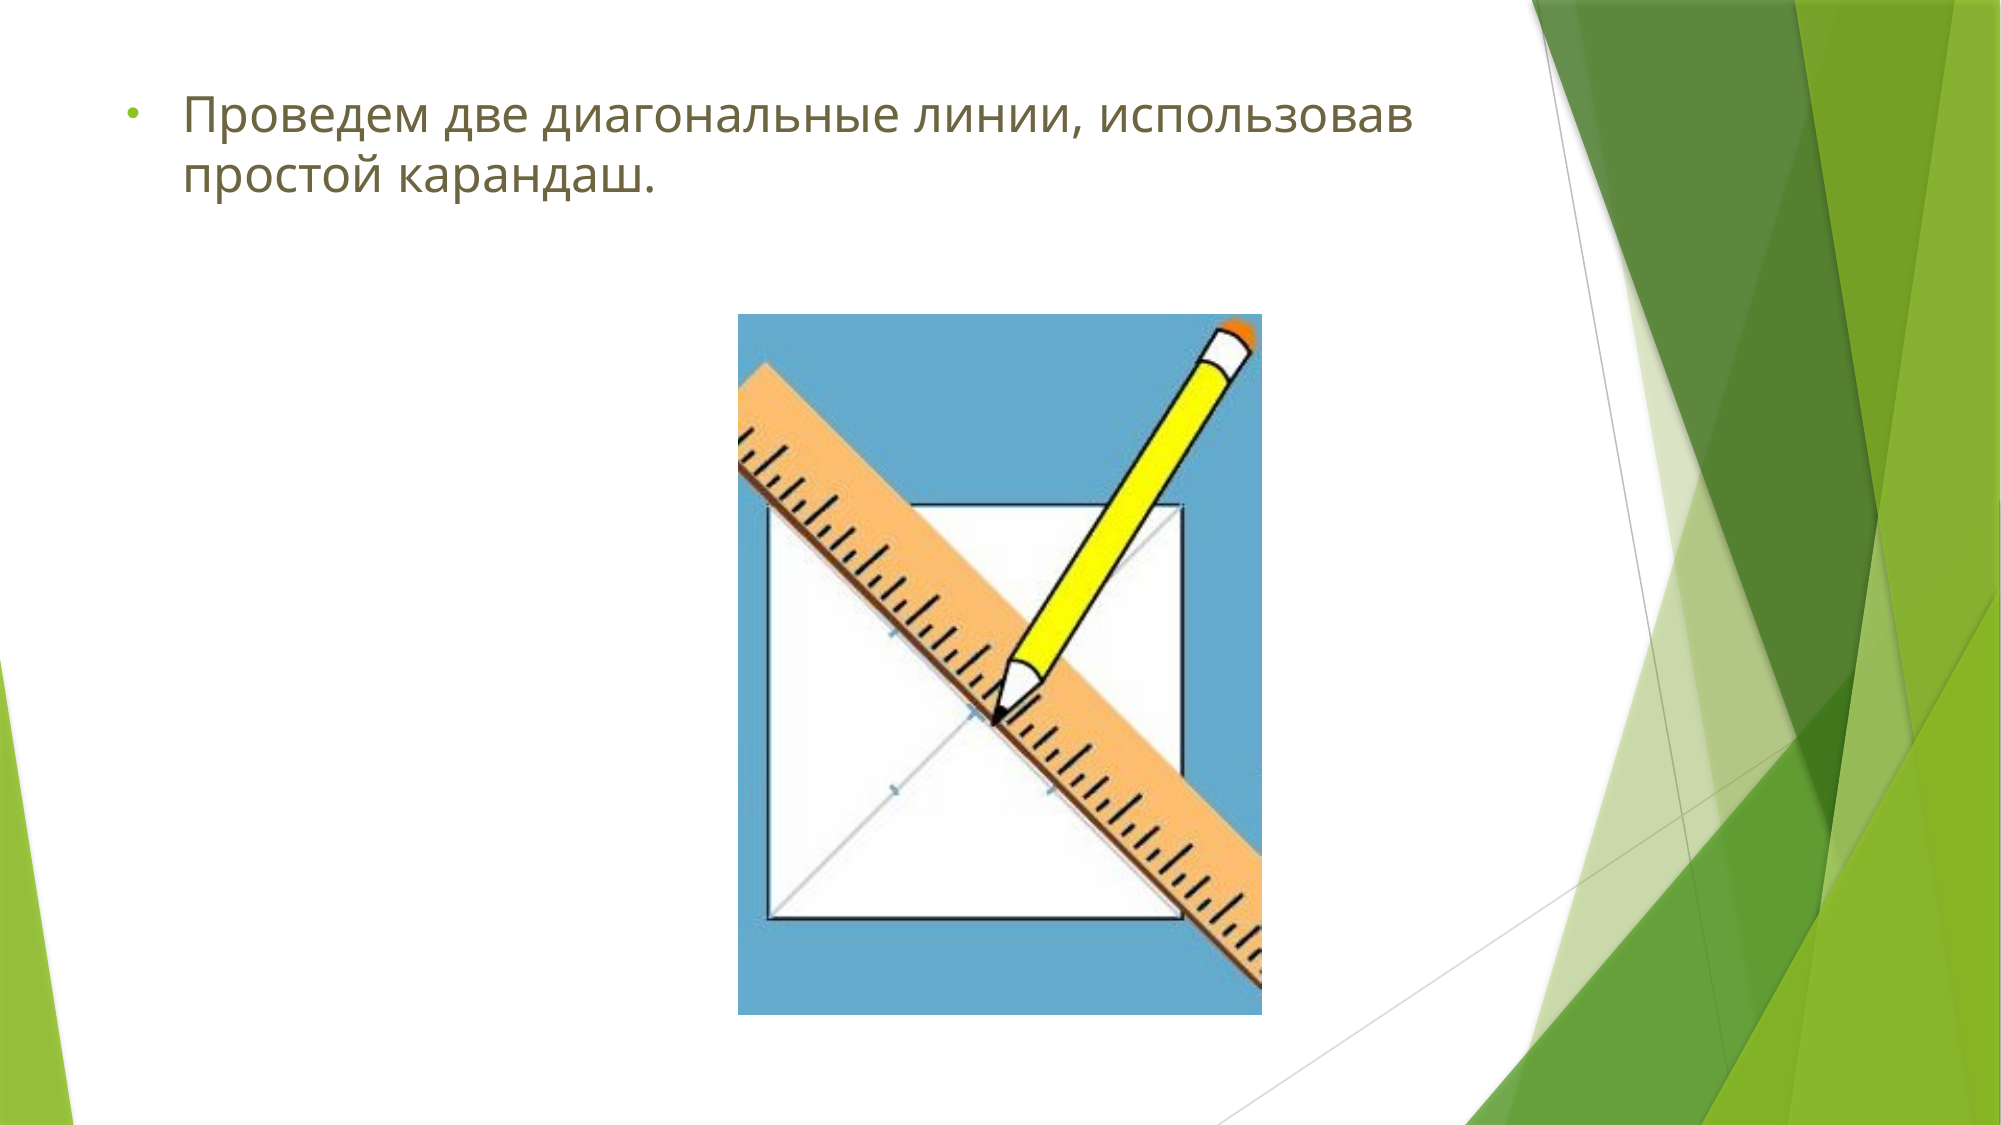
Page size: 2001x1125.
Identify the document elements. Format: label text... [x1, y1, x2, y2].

picture [738, 313, 1262, 1015]
list Проведем две диагональные линии, использовав простой карандаш. [111, 75, 1522, 262]
